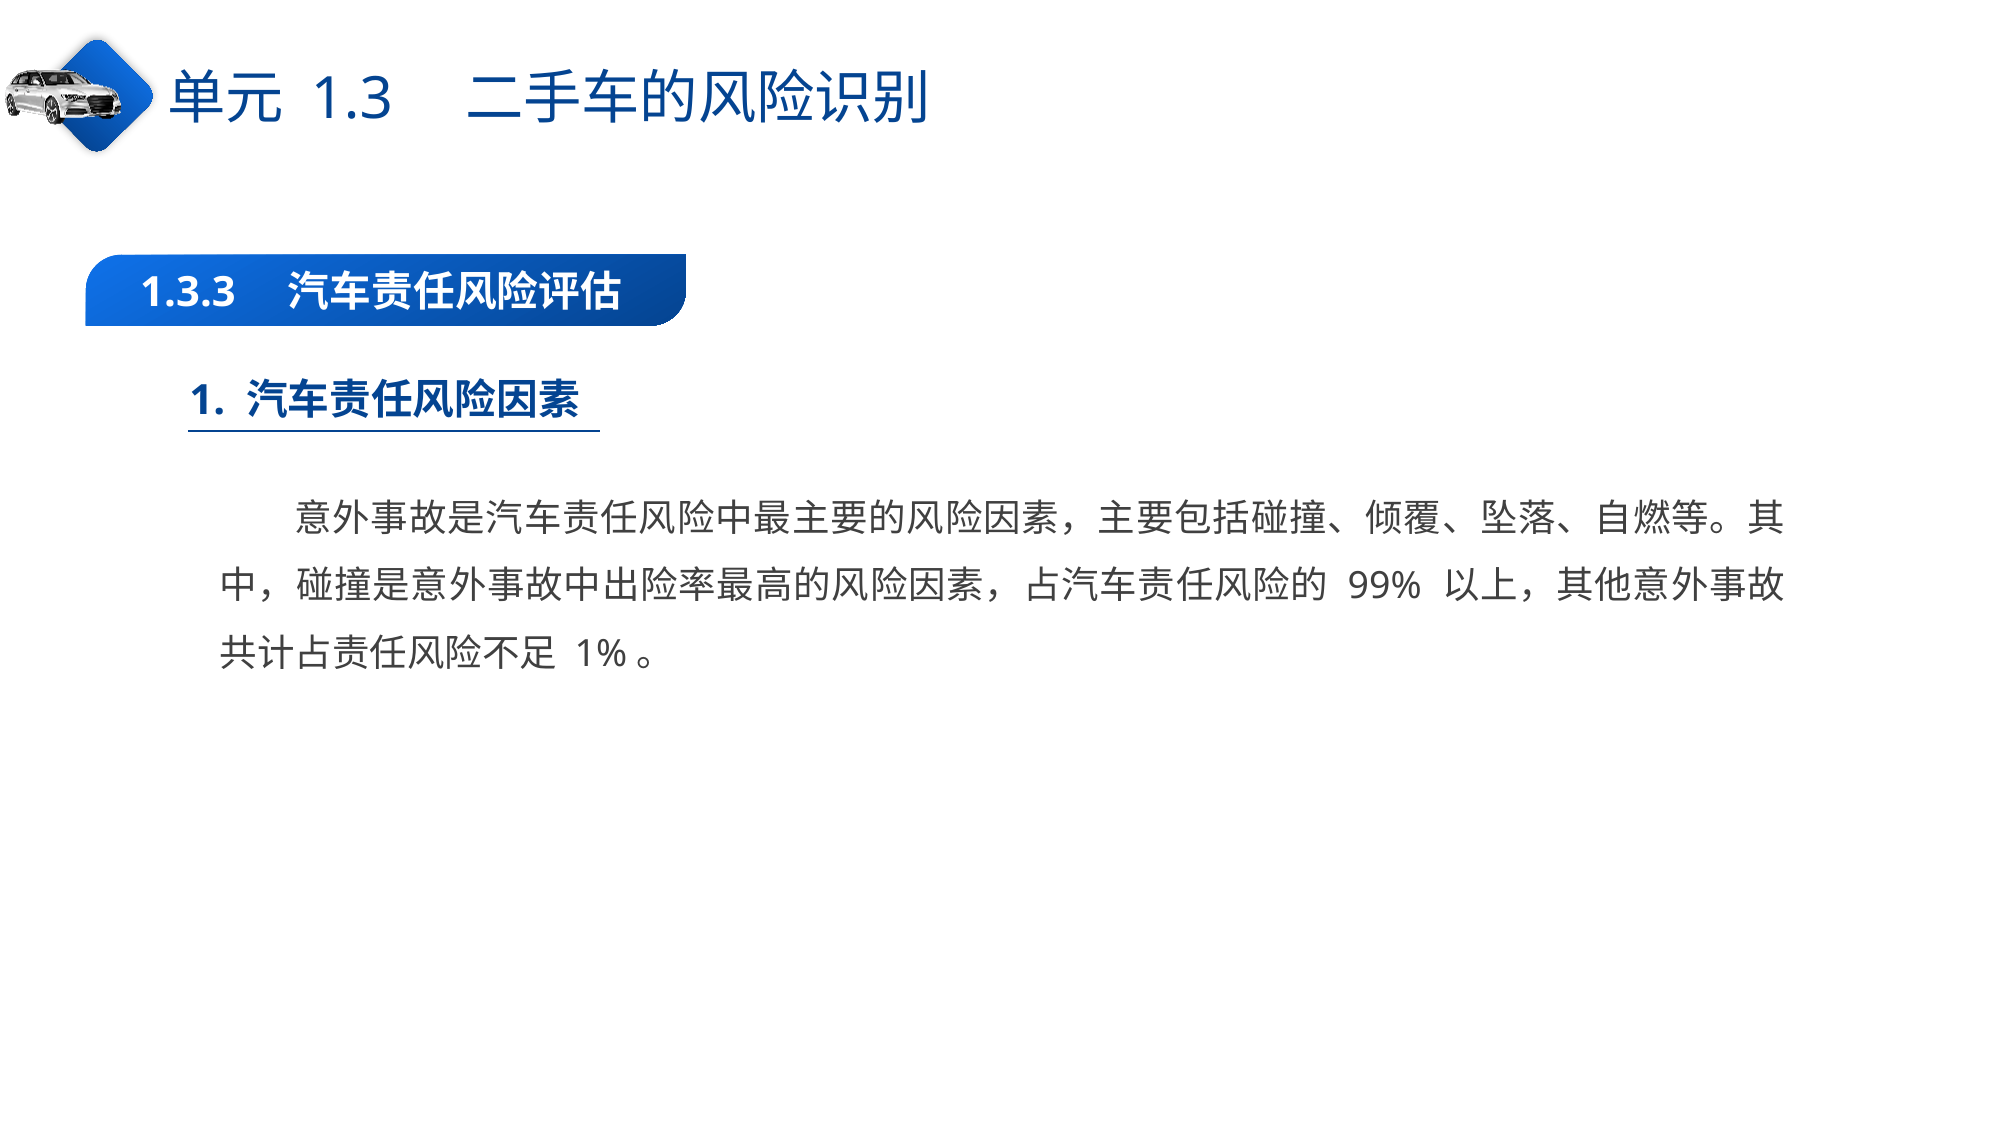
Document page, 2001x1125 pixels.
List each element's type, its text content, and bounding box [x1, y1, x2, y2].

text_box 1.3.3 汽车责任风险评估 [84, 253, 687, 327]
text_box 单元 1.3 二手车的风险识别 [152, 52, 946, 138]
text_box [174, 365, 1330, 431]
picture [0, 31, 125, 157]
text_box 意外事故是汽车责任风险中最主要的风险因素，主要包括碰撞、倾覆、坠落、自燃等。其中，碰撞是意外事故中出险率最高的风险因素，占汽车责任风险的 99% 以上，其他意外事故共计占责任风险不足 1%。 [204, 463, 1800, 681]
